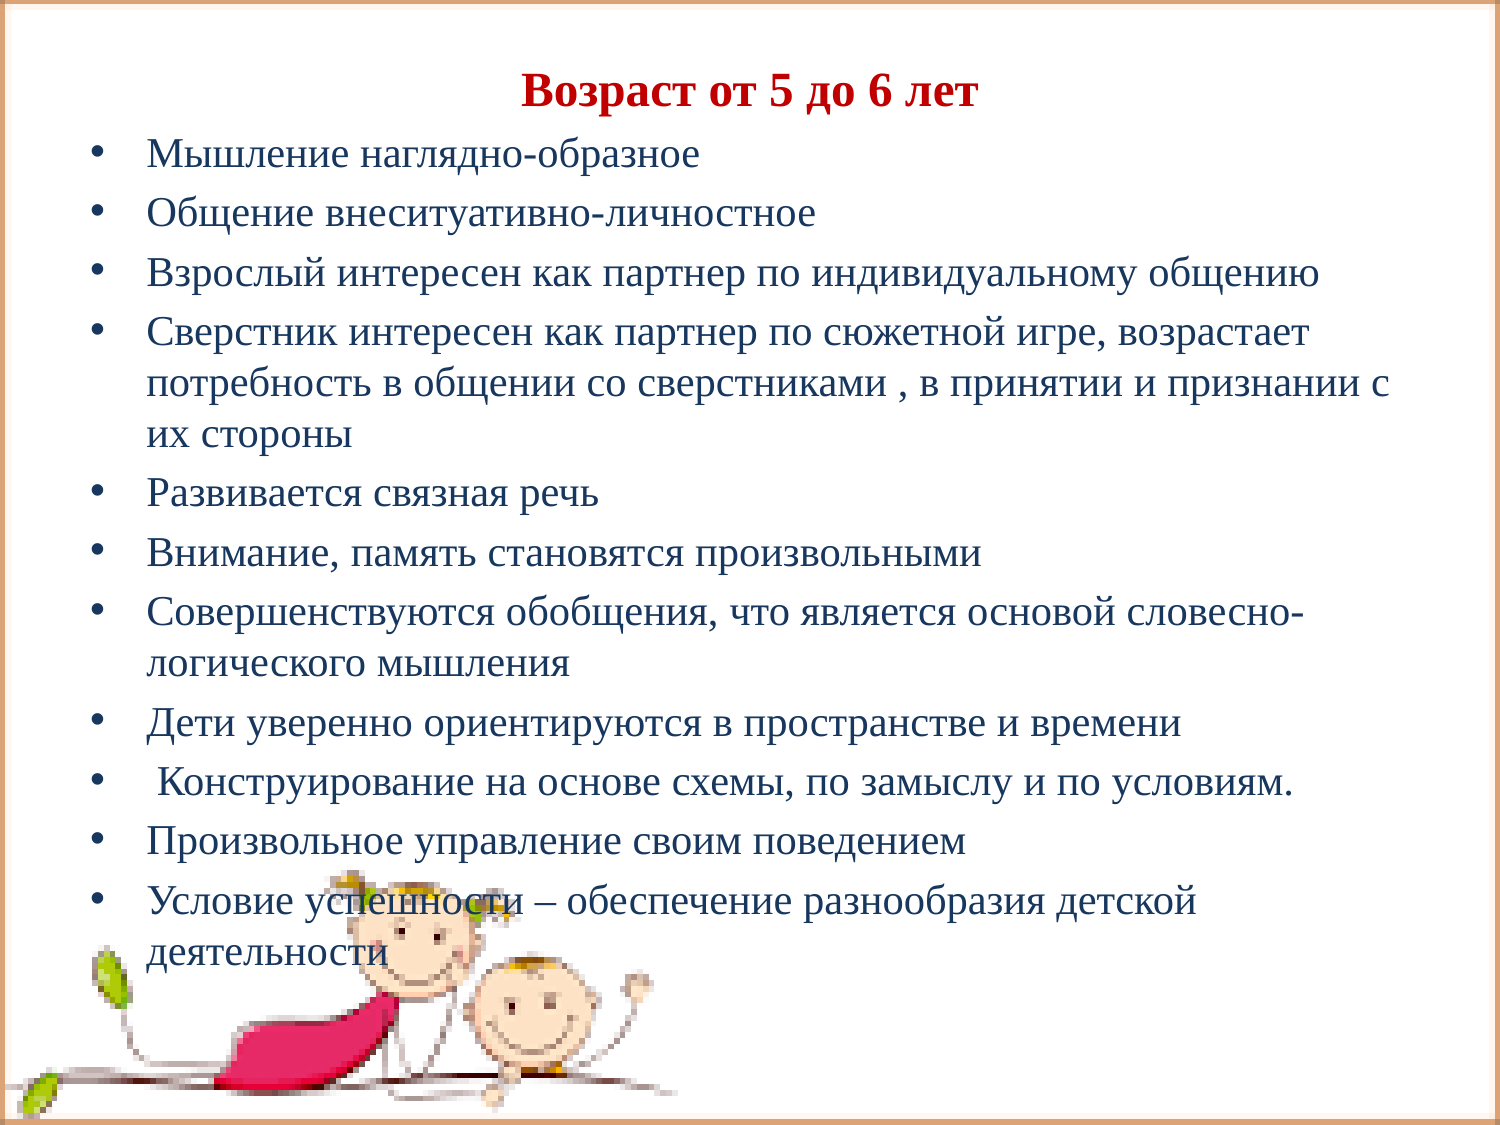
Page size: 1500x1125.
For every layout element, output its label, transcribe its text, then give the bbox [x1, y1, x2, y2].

picture [0, 0, 1500, 1125]
list Возраст от 5 до 6 лет Мышление наглядно-образное Общение внеситуативно-личностное Взрослый интересен как партнер по индивидуальному общению Сверстник интересен как партнер по сюжетной игре, возрастает потребность в общении со сверстниками , в принятии и признании с их стороны Развивается связная речь Внимание, память становятся произвольными Совершенствуются обобщения, что является основой словесно-логического мышления Дети уверенно ориентируются в пространстве и времени Конструирование на основе схемы, по замыслу и по условиям. Произвольное управление своим поведением Условие успешности – обеспечение разнообразия детской деятельности [75, 50, 1425, 1005]
